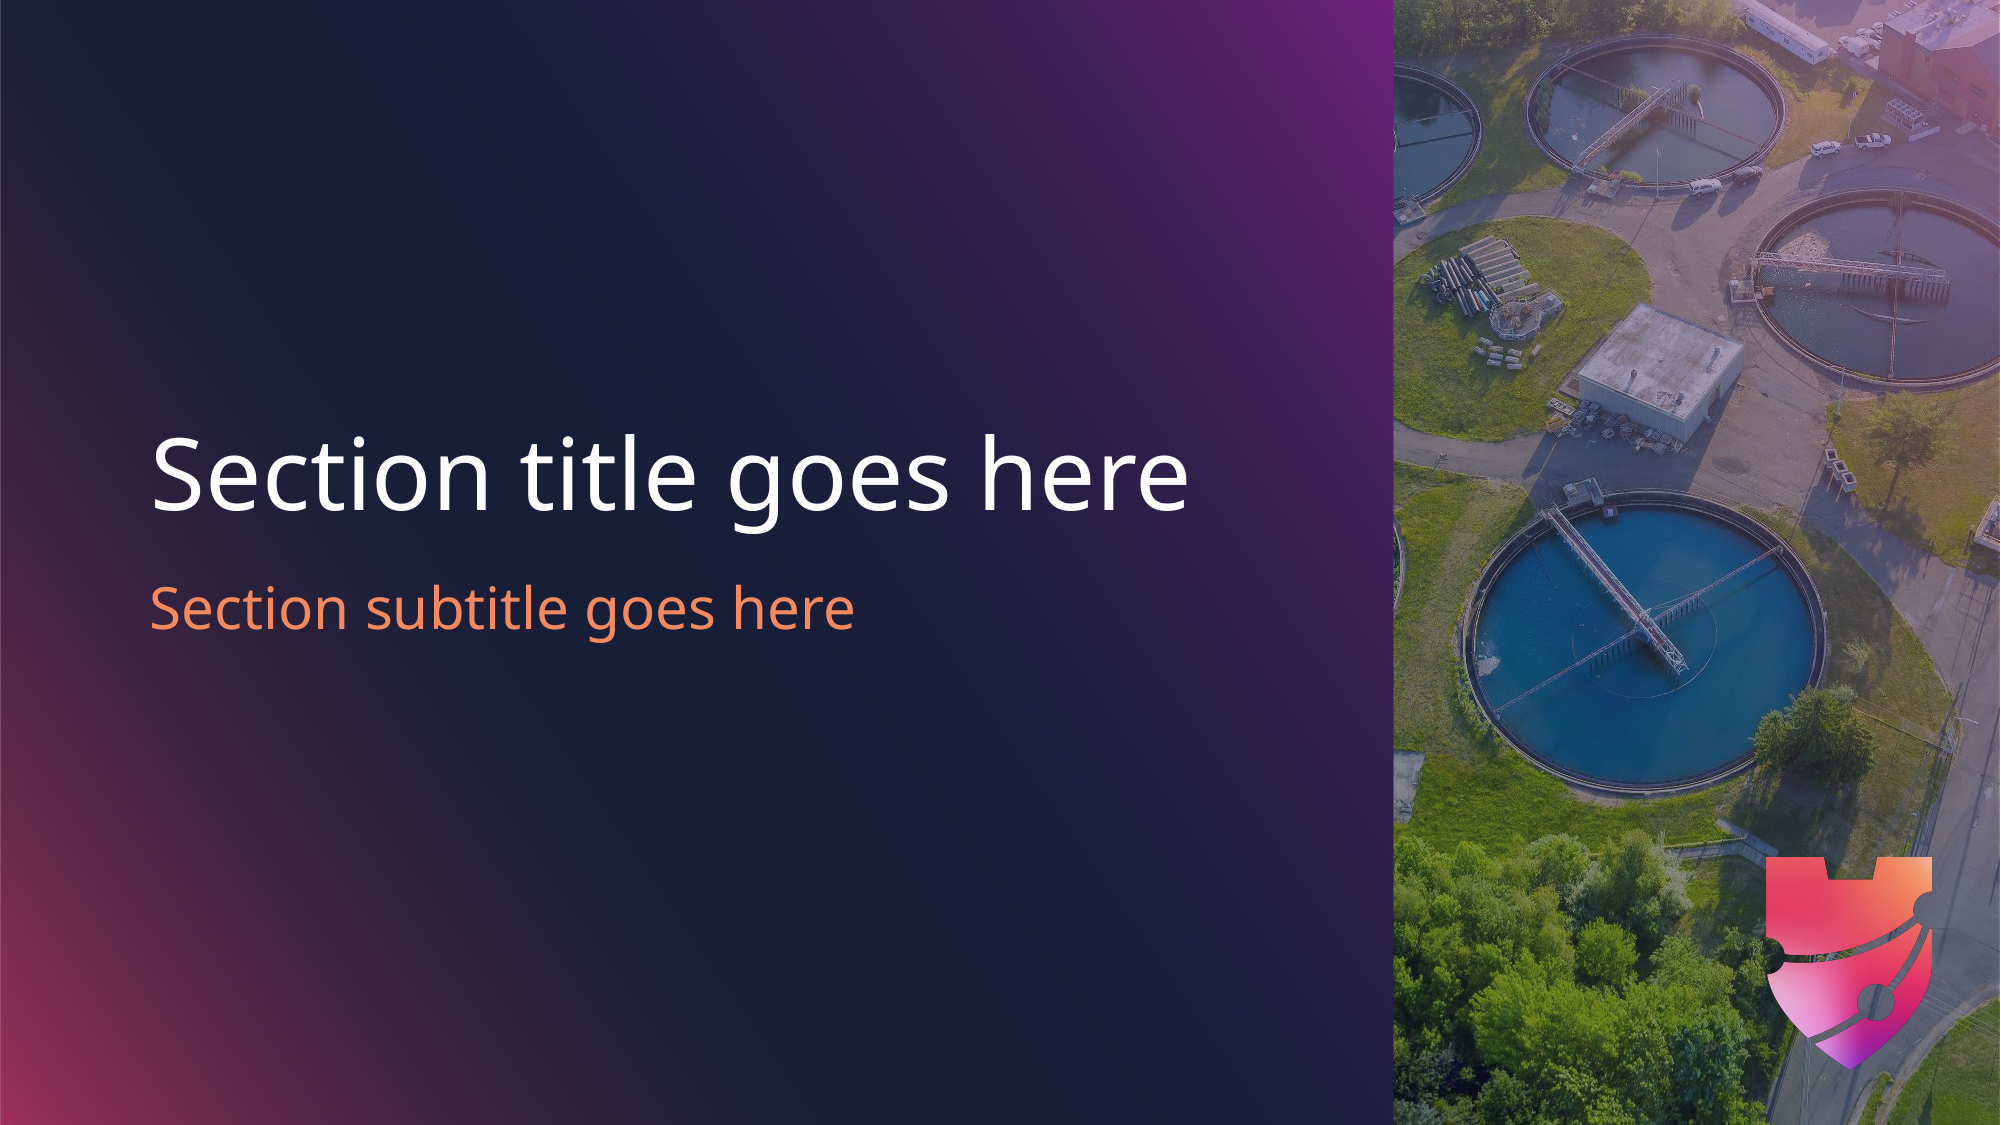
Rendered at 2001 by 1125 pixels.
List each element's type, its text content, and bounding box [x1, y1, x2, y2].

title Section title goes here [135, 249, 1366, 540]
subtitle Section subtitle goes here [134, 585, 1071, 728]
picture [0, 0, 2000, 1125]
